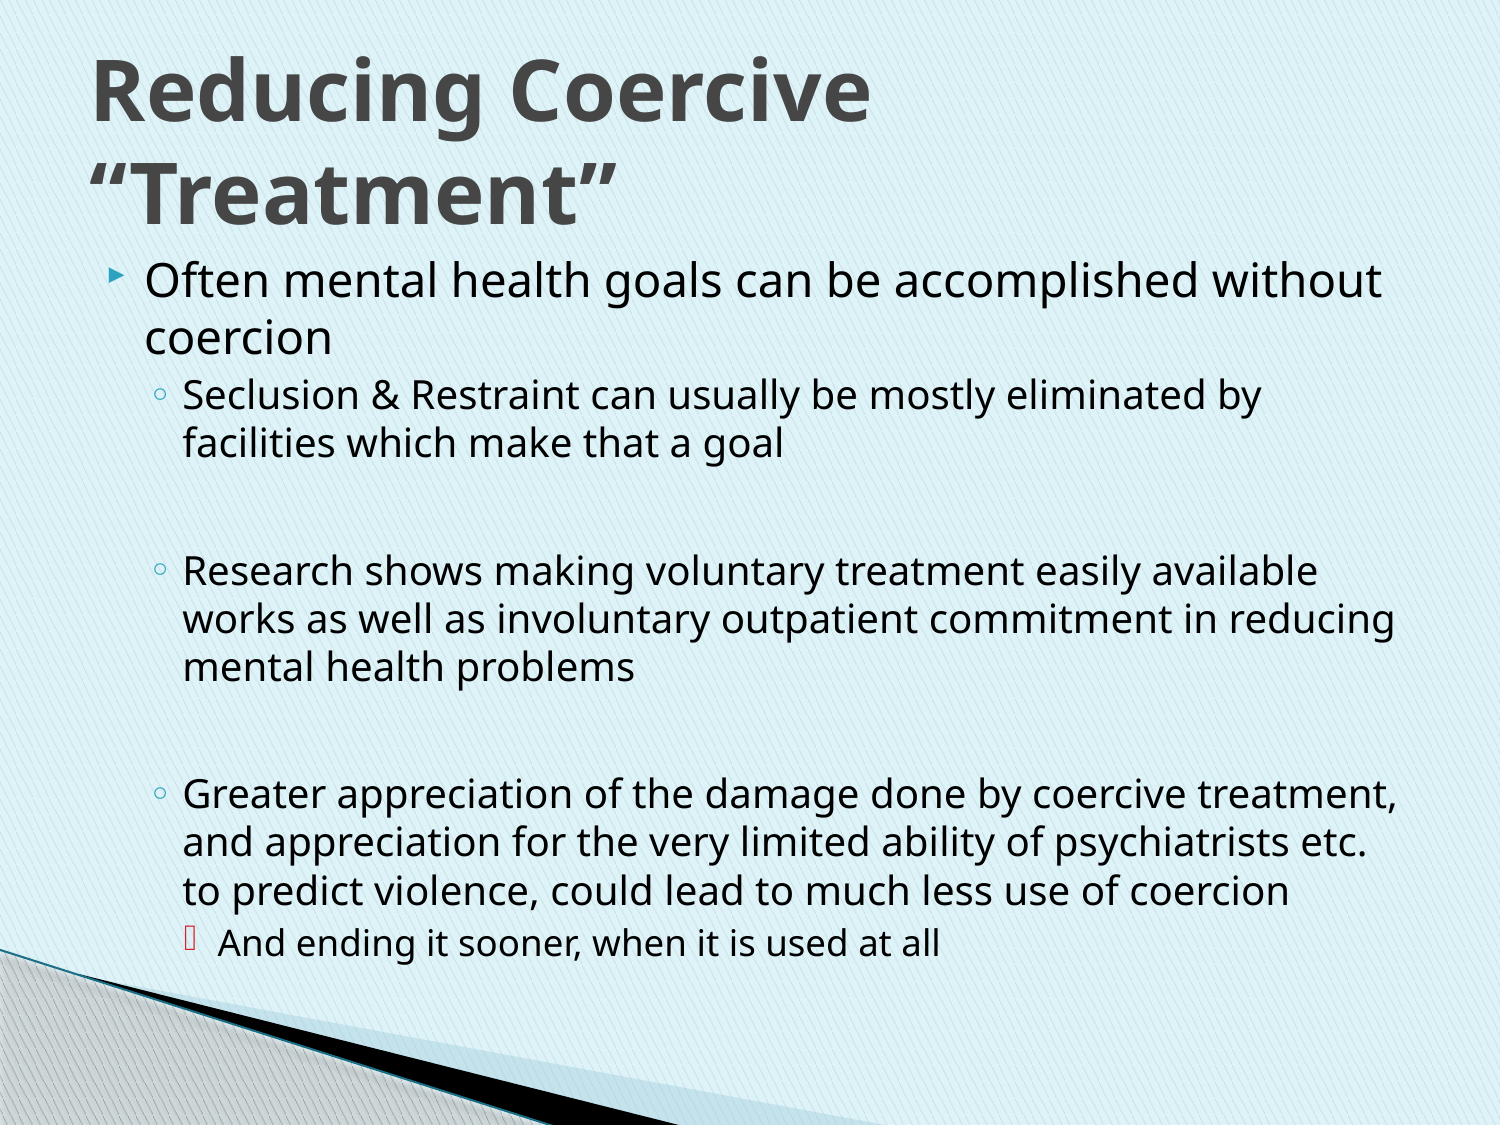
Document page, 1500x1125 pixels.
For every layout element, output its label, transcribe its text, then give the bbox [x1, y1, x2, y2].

list Often mental health goals can be accomplished without coercion Seclusion & Restraint can usually be mostly eliminated by facilities which make that a goal Research shows making voluntary treatment easily available works as well as involuntary outpatient commitment in reducing mental health problems Greater appreciation of the damage done by coercive treatment, and appreciation for the very limited ability of psychiatrists etc. to predict violence, could lead to much less use of coercion And ending it sooner, when it is used at all [75, 243, 1425, 986]
title Reducing Coercive “Treatment” [75, 45, 1425, 233]
